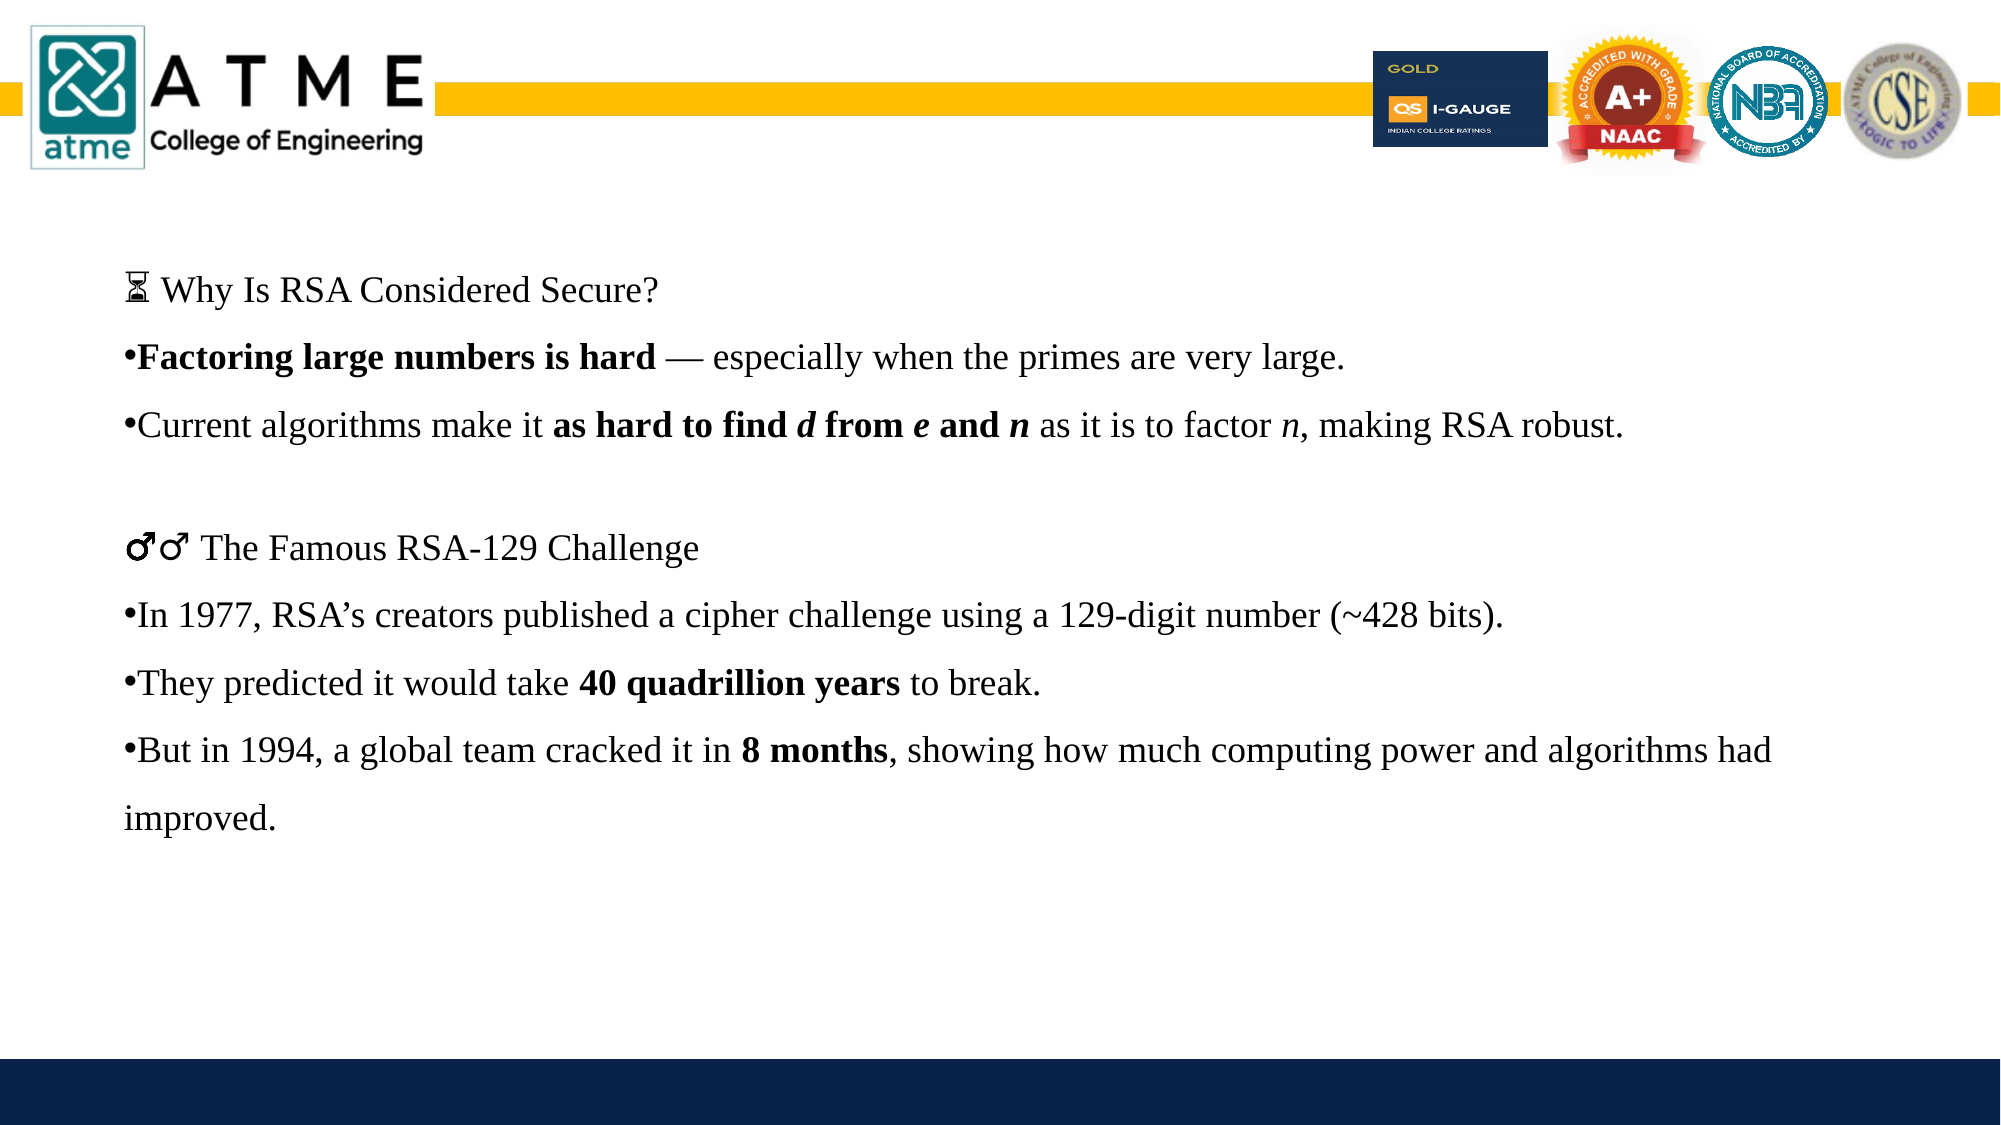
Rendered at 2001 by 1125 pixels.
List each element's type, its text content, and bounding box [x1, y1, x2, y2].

text_box 🕵️‍♂️ The Famous RSA-129 Challenge In 1977, RSA’s creators published a cipher challenge using a 129-digit number (~428 bits). They predicted it would take 40 quadrillion years to break. But in 1994, a global team cracked it in 8 months, showing how much computing power and algorithms had improved. [109, 492, 1873, 846]
text_box ⏳ Why Is RSA Considered Secure? Factoring large numbers is hard — especially when the primes are very large. Current algorithms make it as hard to find d from e and n as it is to factor n, making RSA robust. [109, 235, 1674, 453]
picture [1373, 20, 1828, 180]
picture [22, 15, 435, 178]
picture [1840, 26, 1968, 176]
picture [0, 1059, 2001, 1125]
